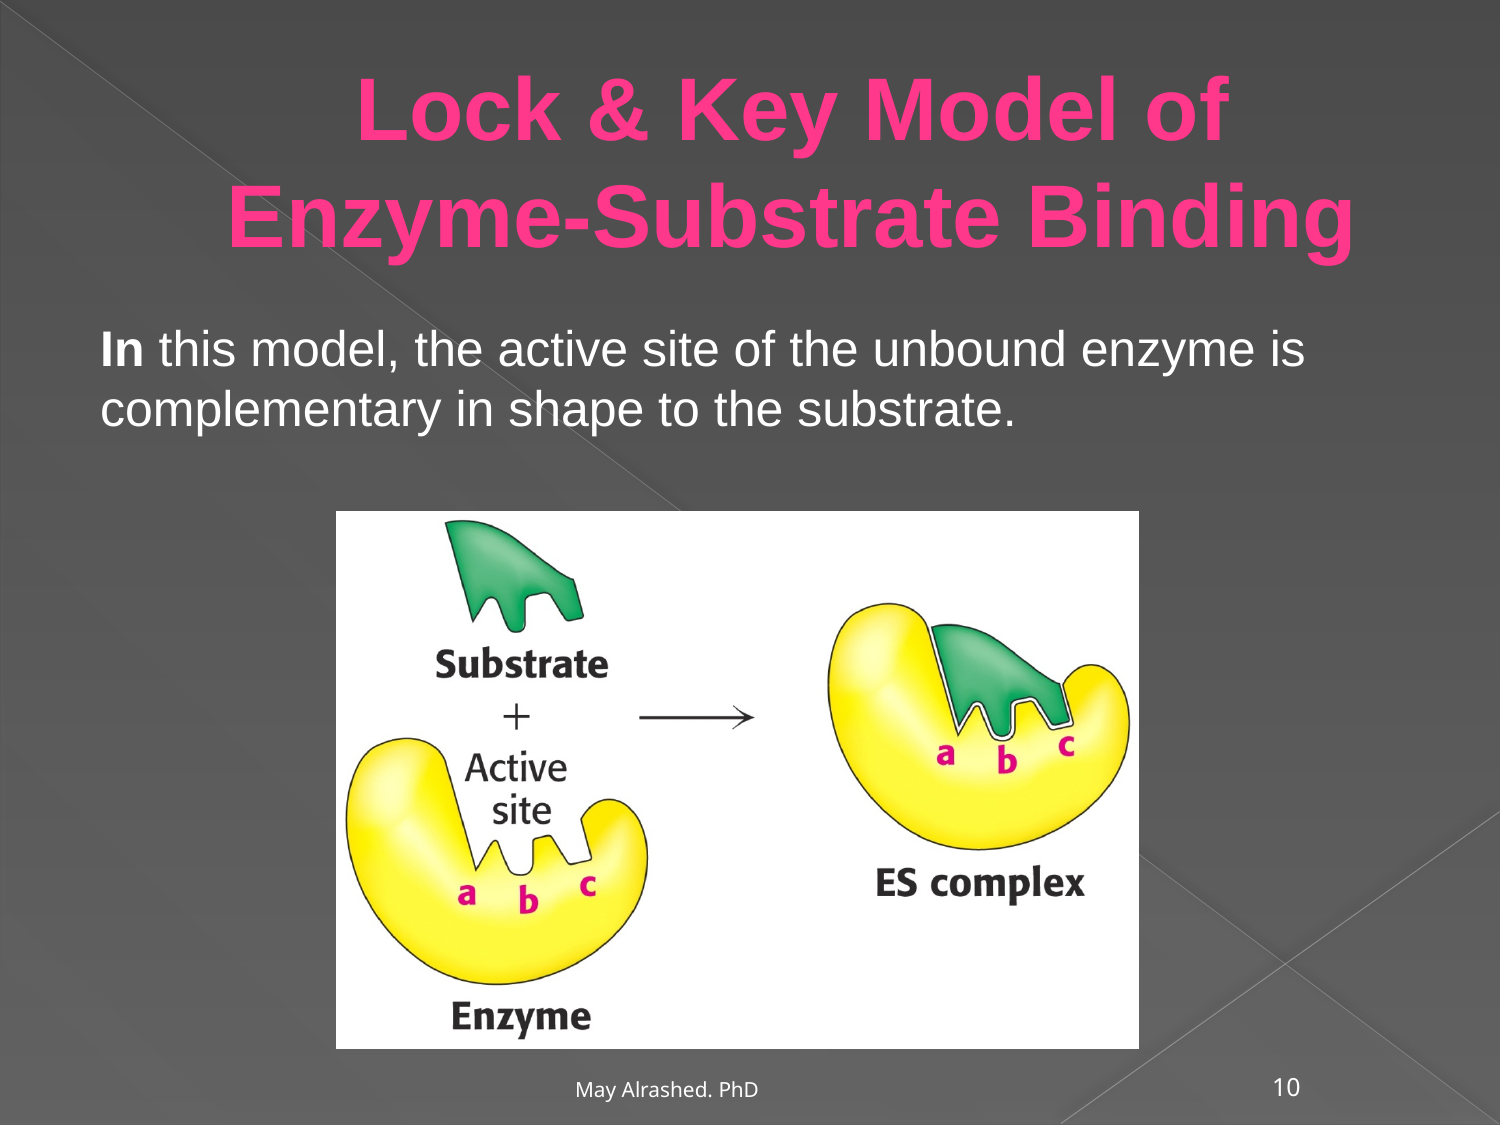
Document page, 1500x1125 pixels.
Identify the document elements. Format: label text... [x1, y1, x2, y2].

title Lock & Key Model of Enzyme-Substrate Binding [75, 43, 1425, 274]
list In this model, the active site of the unbound enzyme is complementary in shape to the substrate. [75, 308, 1425, 1059]
picture [337, 512, 1138, 1048]
footer May Alrashed. PhD [75, 1063, 774, 1113]
slide_number 10 [1245, 1063, 1328, 1113]
